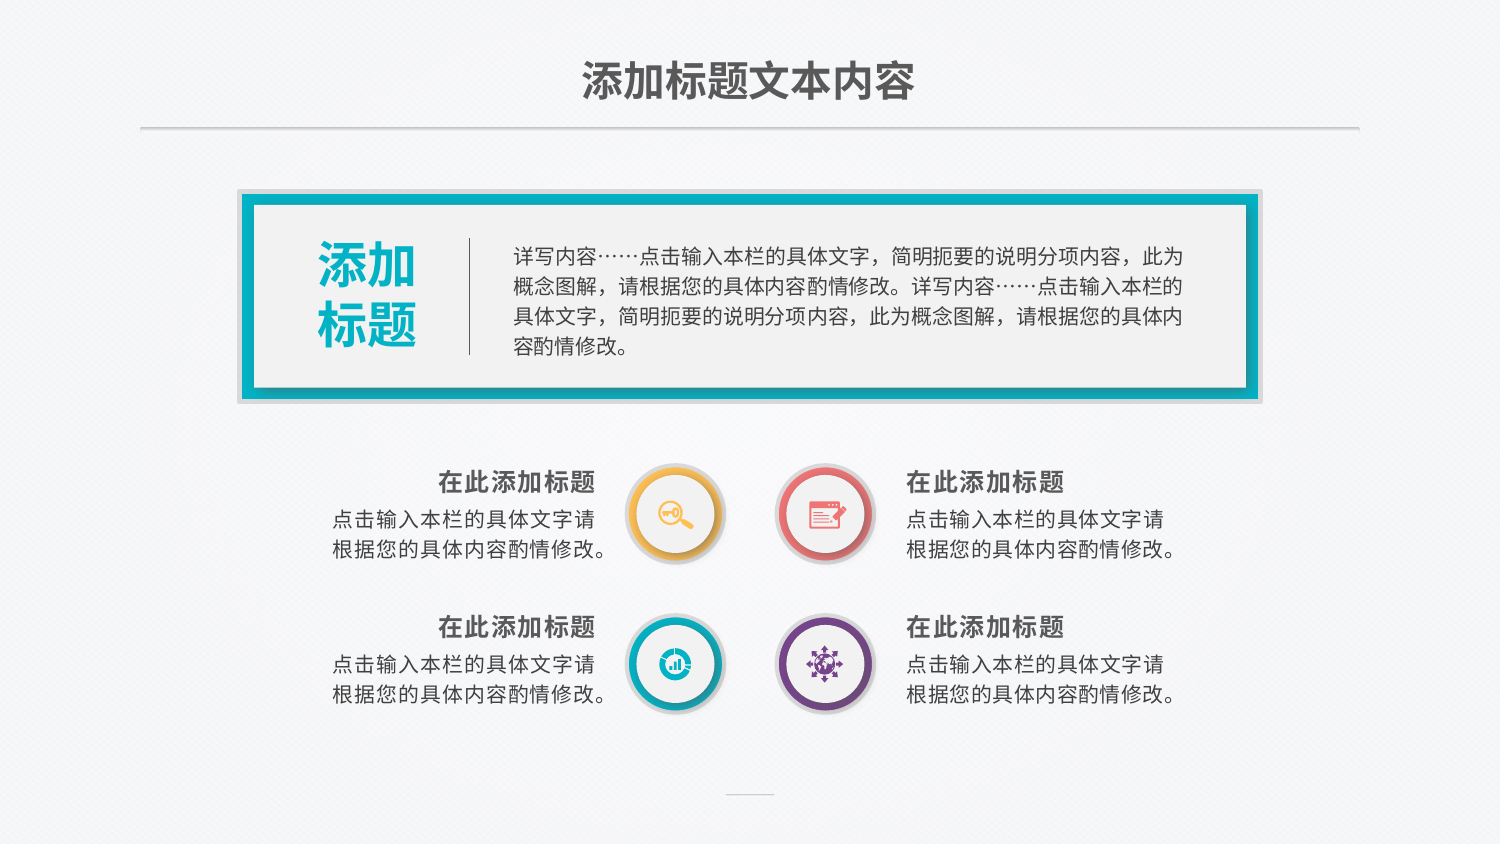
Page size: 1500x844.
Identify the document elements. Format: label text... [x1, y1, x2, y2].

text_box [805, 645, 844, 683]
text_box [238, 190, 1261, 402]
picture [0, 0, 1500, 844]
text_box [317, 603, 611, 716]
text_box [809, 501, 848, 529]
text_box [626, 615, 725, 713]
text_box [656, 498, 695, 530]
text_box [891, 458, 1180, 570]
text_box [317, 458, 611, 570]
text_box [891, 603, 1180, 716]
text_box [656, 647, 692, 681]
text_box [626, 465, 725, 563]
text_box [776, 615, 875, 713]
text_box 添加标题文本内容 [459, 49, 1038, 111]
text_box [776, 465, 875, 563]
